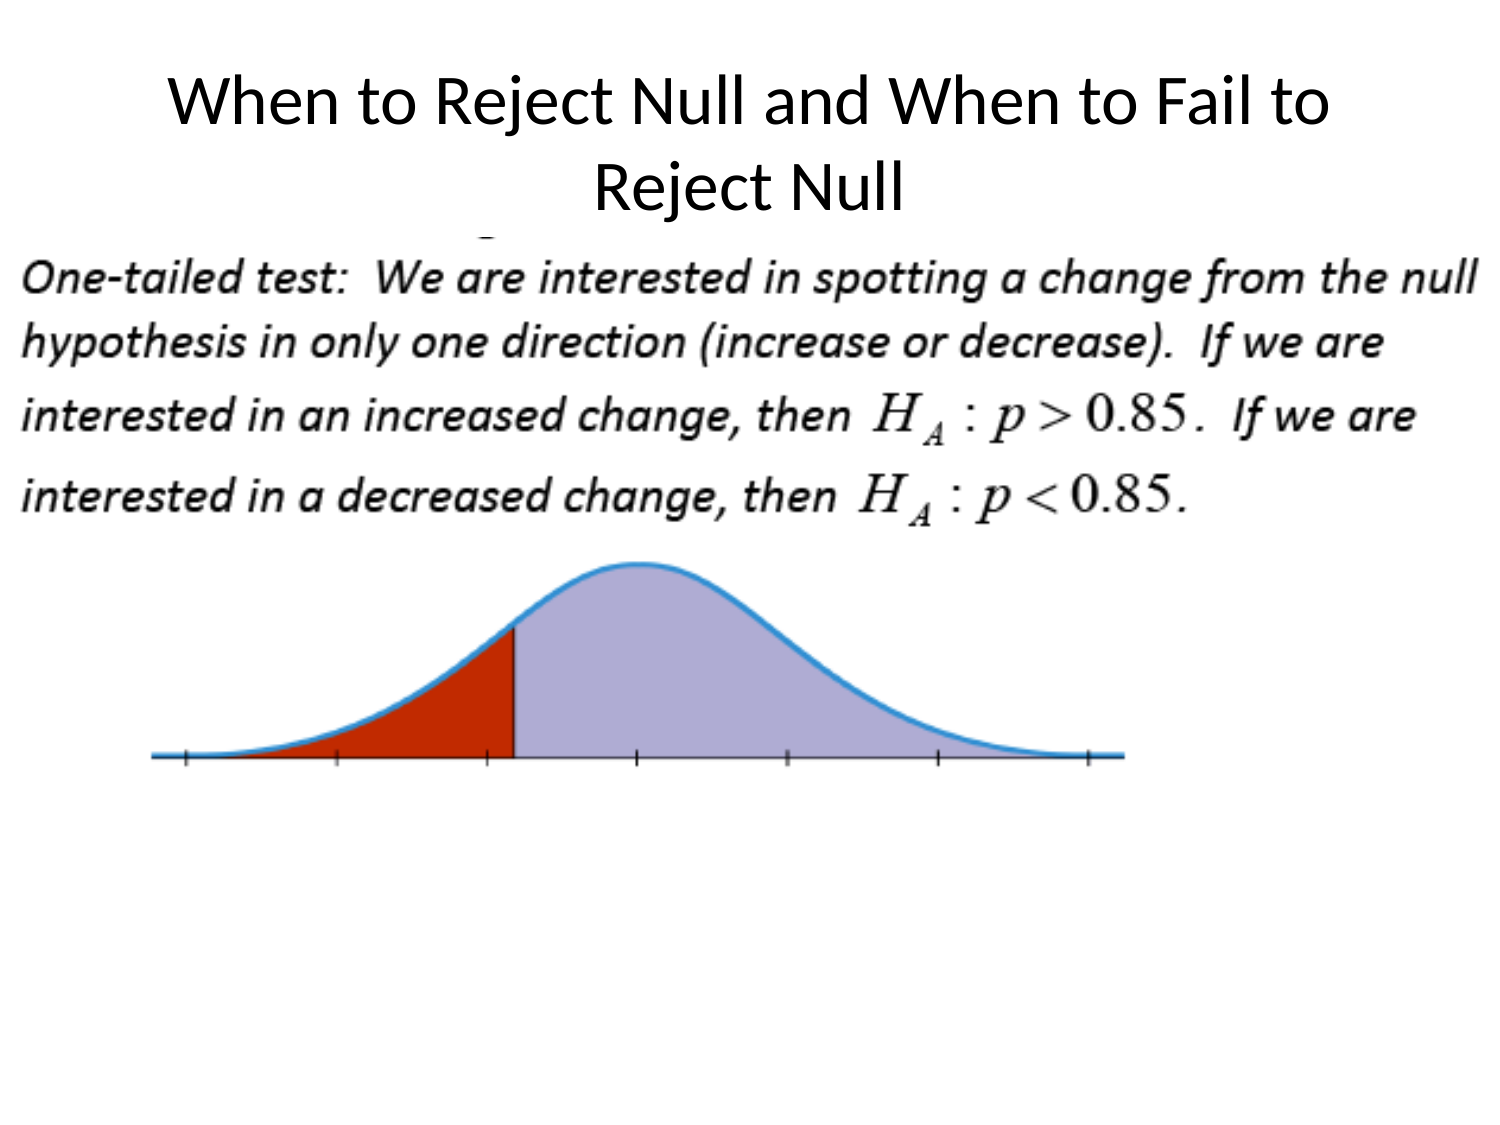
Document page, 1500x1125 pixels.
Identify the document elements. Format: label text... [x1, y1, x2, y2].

title When to Reject Null and When to Fail to Reject Null [75, 45, 1425, 233]
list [0, 237, 1500, 801]
